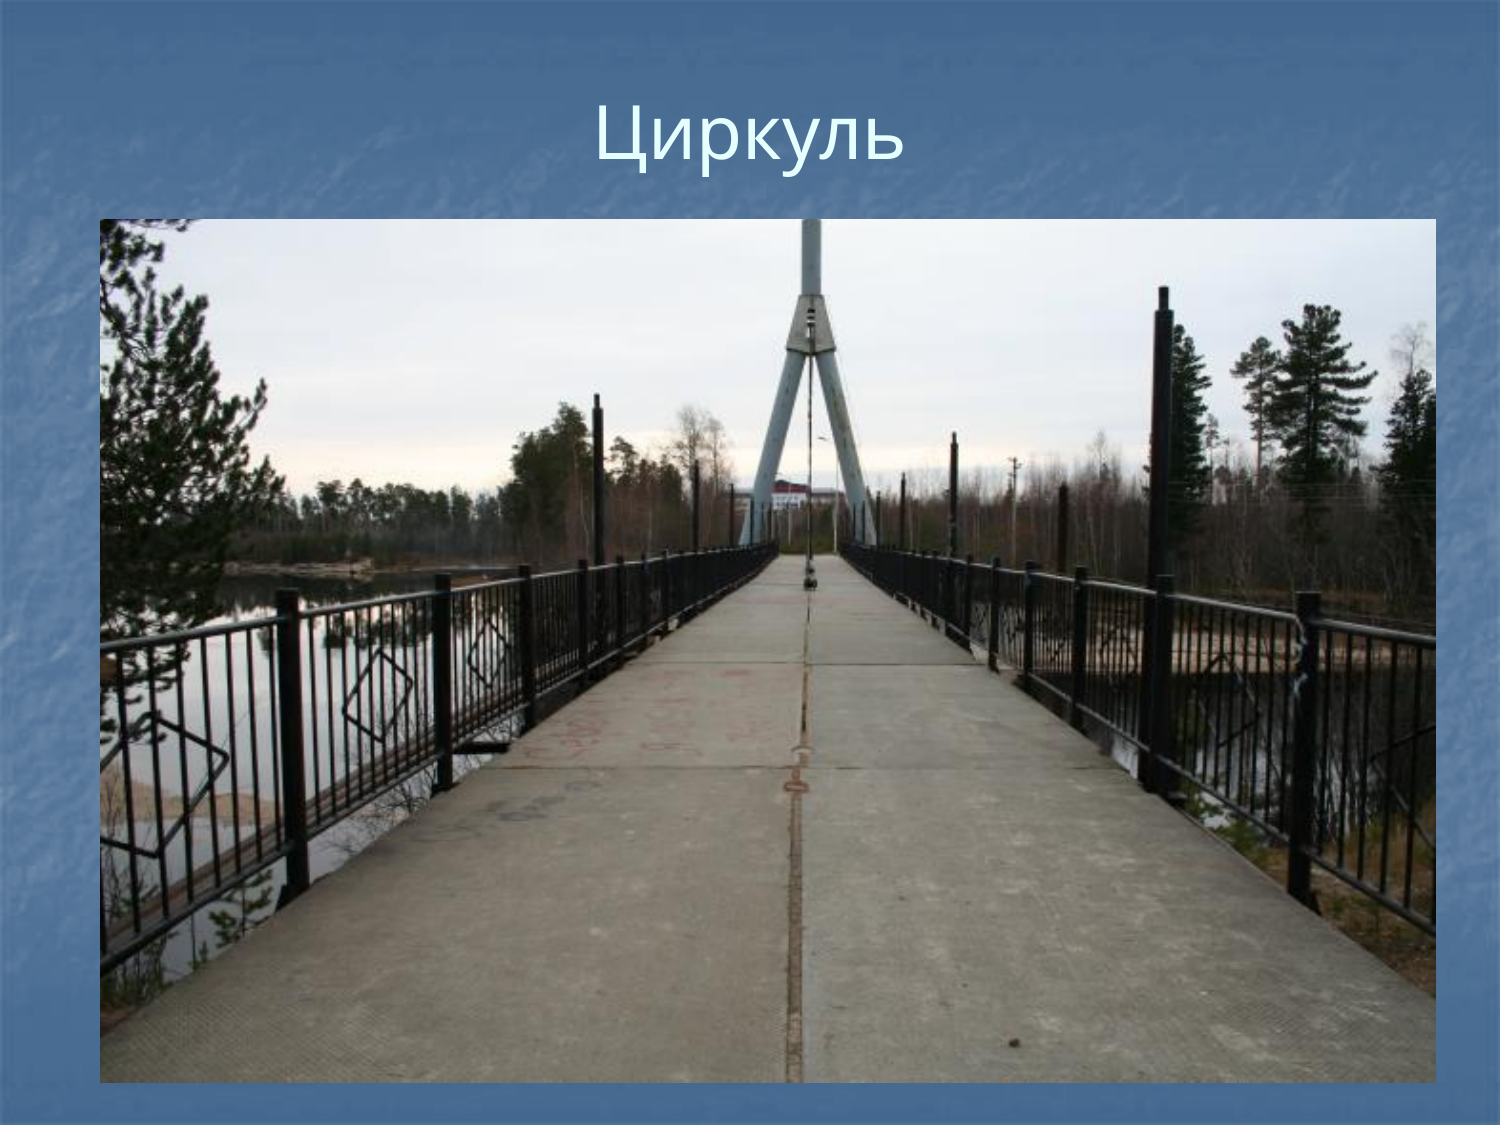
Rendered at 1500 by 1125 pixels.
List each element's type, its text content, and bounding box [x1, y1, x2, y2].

picture [99, 219, 1436, 1083]
title Циркуль [74, 62, 1426, 197]
